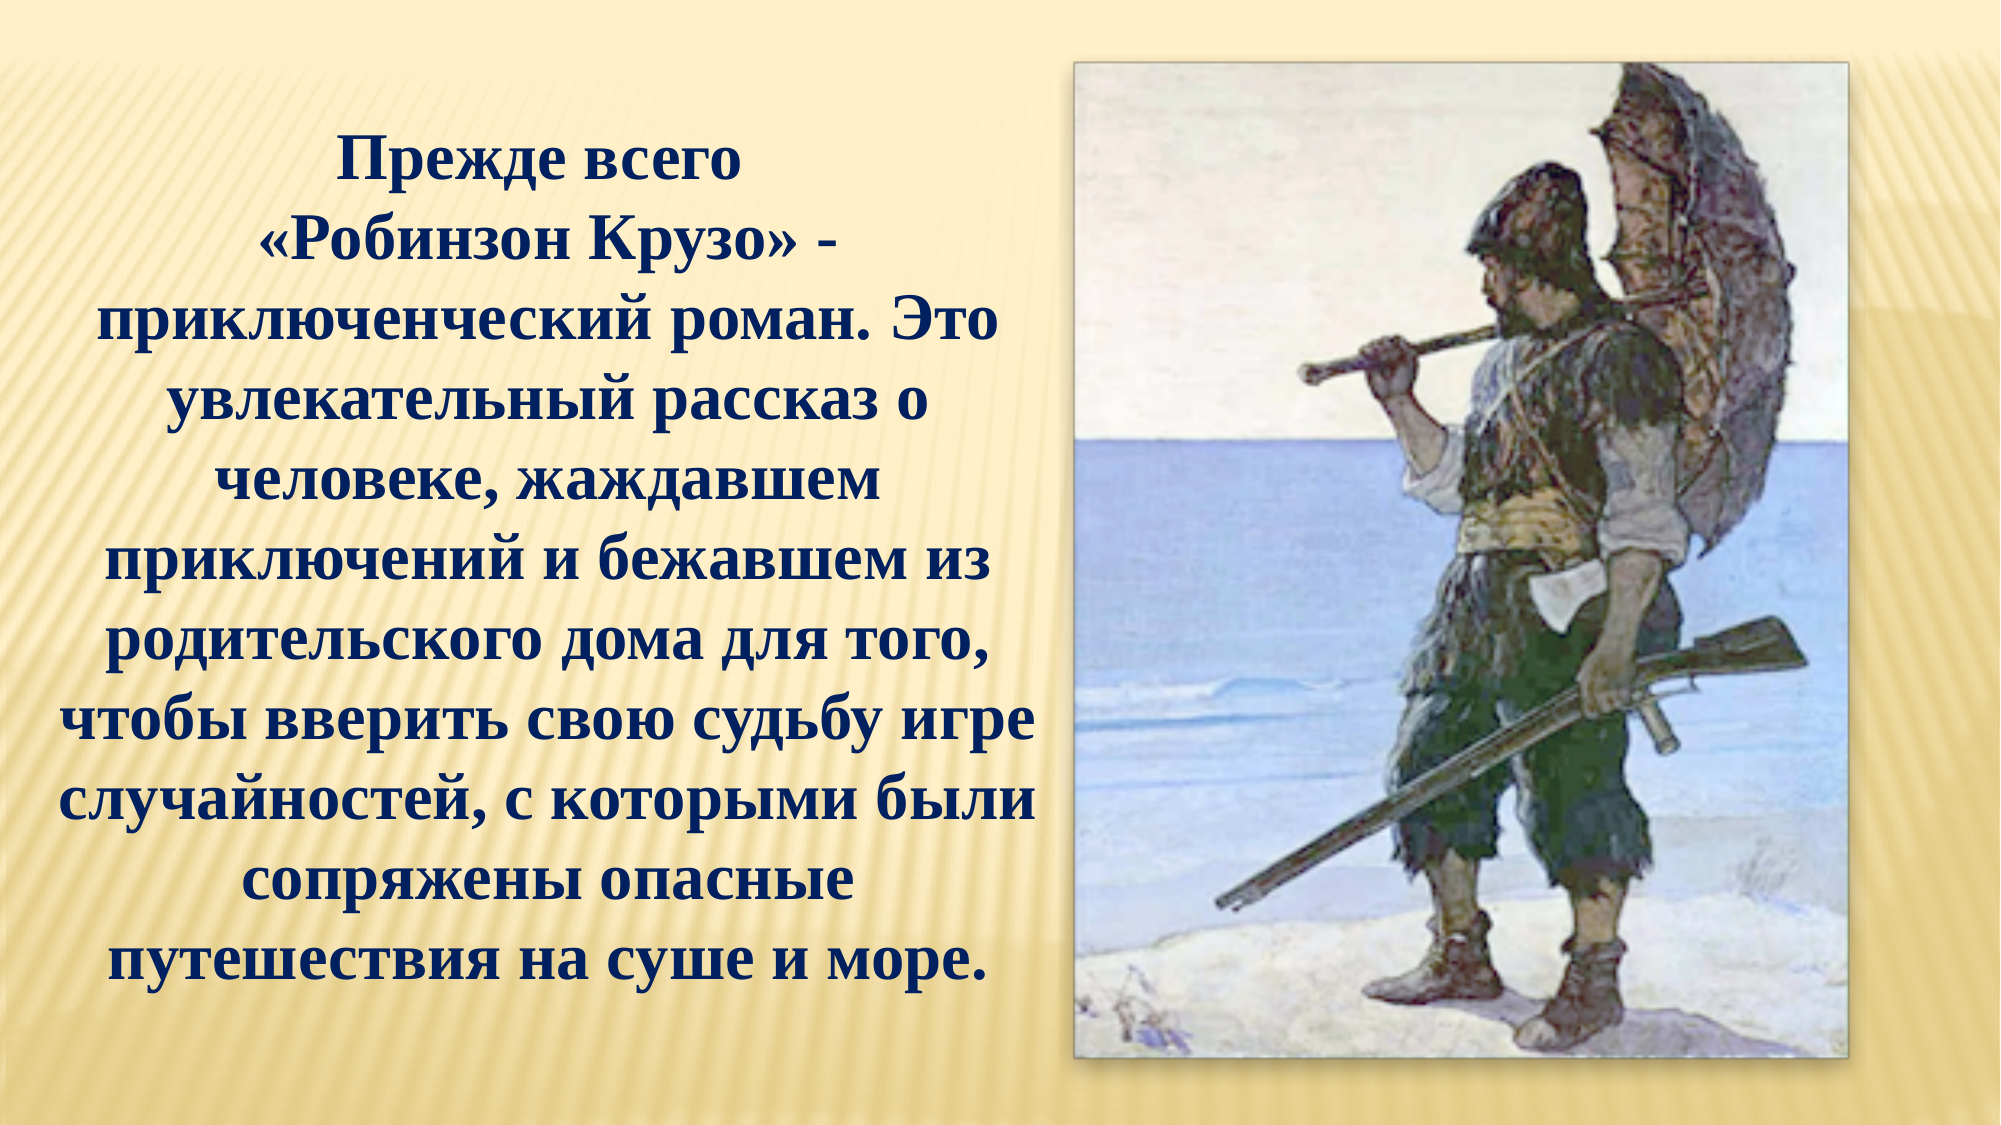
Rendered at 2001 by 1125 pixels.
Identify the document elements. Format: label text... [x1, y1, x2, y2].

picture [1058, 54, 1866, 1091]
text_box Прежде всего «Робинзон Крузо» - приключенческий роман. Это увлекательный рассказ о человеке, жаждавшем приключений и бежавшем из родительского дома для того, чтобы вверить свою судьбу игре случайностей, с которыми были сопряжены опасные путешествия на суше и море. [37, 105, 1048, 1000]
